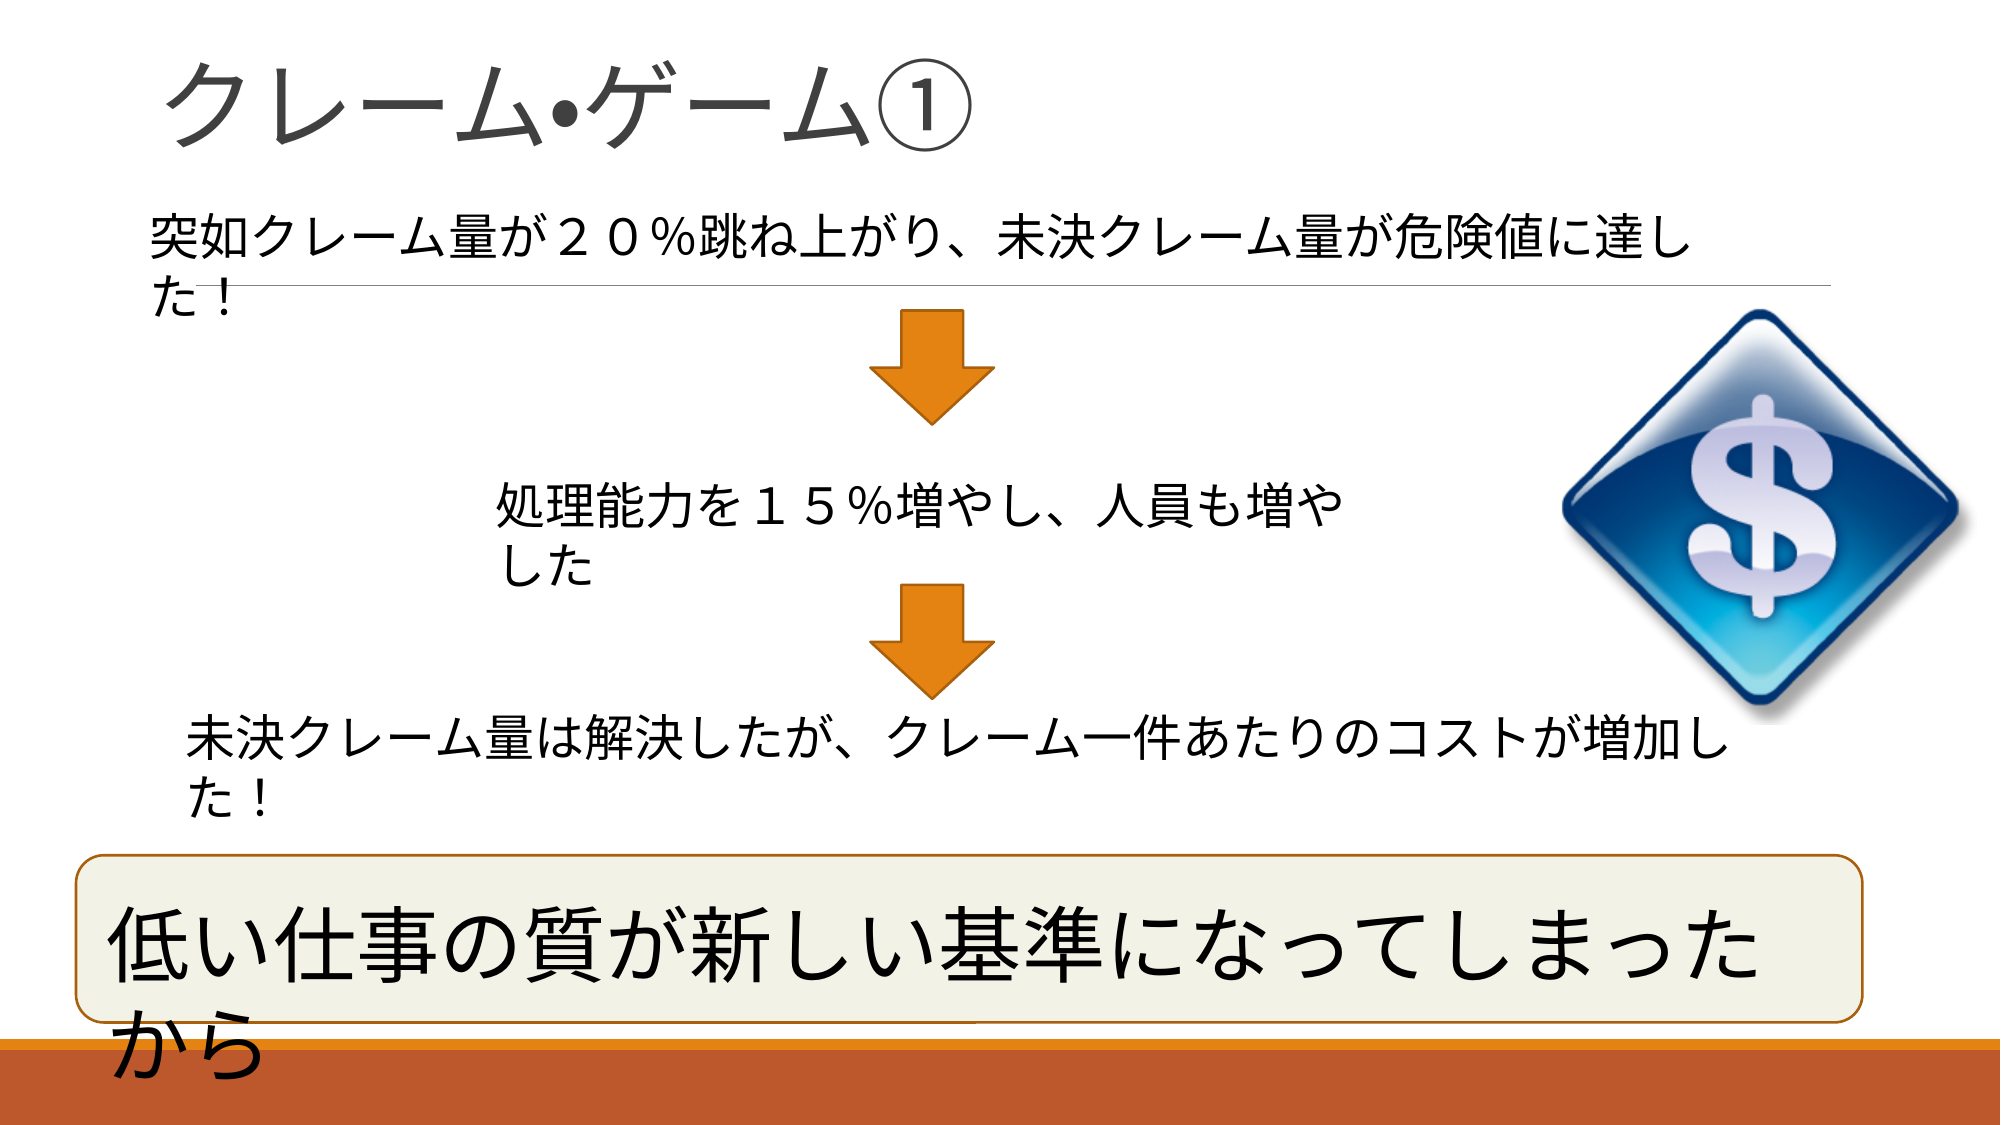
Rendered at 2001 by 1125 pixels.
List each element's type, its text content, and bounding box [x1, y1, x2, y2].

text_box 未決クレーム量は解決したが、クレーム一件あたりのコストが増加した！ [171, 698, 1836, 834]
title クレーム・ゲーム① [141, 0, 1866, 172]
text_box [869, 309, 996, 426]
picture [1549, 297, 1977, 725]
text_box 低い仕事の質が新しい基準になってしまったから [91, 886, 1847, 1101]
text_box 突如クレーム量が２０％跳ね上がり、未決クレーム量が危険値に達した！ [134, 198, 1730, 333]
text_box 処理能力を１５％増やし、人員も増やした [481, 466, 1384, 602]
text_box [869, 583, 996, 698]
text_box [74, 853, 1864, 1021]
